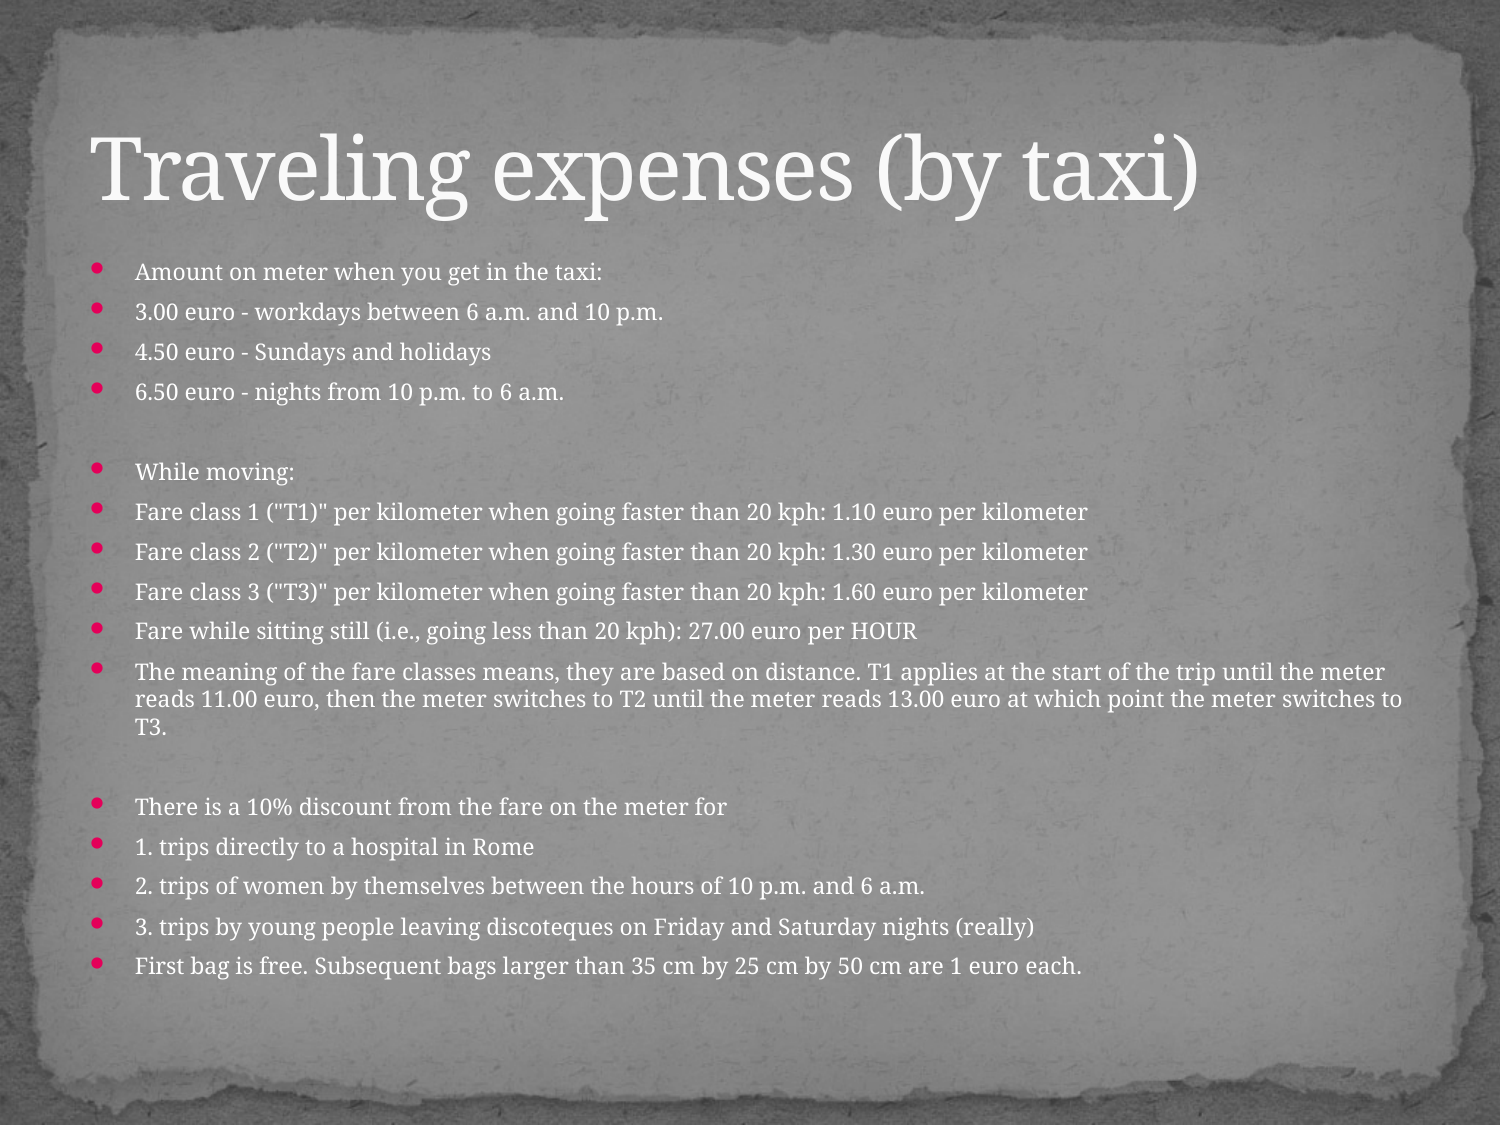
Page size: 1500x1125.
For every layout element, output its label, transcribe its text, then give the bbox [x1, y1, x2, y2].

list Amount on meter when you get in the taxi: 3.00 euro - workdays between 6 a.m. and 10 p.m. 4.50 euro - Sundays and holidays 6.50 euro - nights from 10 p.m. to 6 a.m. While moving: Fare class 1 ("T1)" per kilometer when going faster than 20 kph: 1.10 euro per kilometer Fare class 2 ("T2)" per kilometer when going faster than 20 kph: 1.30 euro per kilometer Fare class 3 ("T3)" per kilometer when going faster than 20 kph: 1.60 euro per kilometer Fare while sitting still (i.e., going less than 20 kph): 27.00 euro per HOUR The meaning of the fare classes means, they are based on distance. T1 applies at the start of the trip until the meter reads 11.00 euro, then the meter switches to T2 until the meter reads 13.00 euro at which point the meter switches to T3. There is a 10% discount from the fare on the meter for 1. trips directly to a hospital in Rome 2. trips of women by themselves between the hours of 10 p.m. and 6 a.m. 3. trips by young people leaving discoteques on Friday and Saturday nights (really) First bag is free. Subsequent bags larger than 35 cm by 25 cm by 50 cm are 1 euro each. [75, 249, 1425, 1000]
title Traveling expenses (by taxi) [74, 24, 1425, 225]
